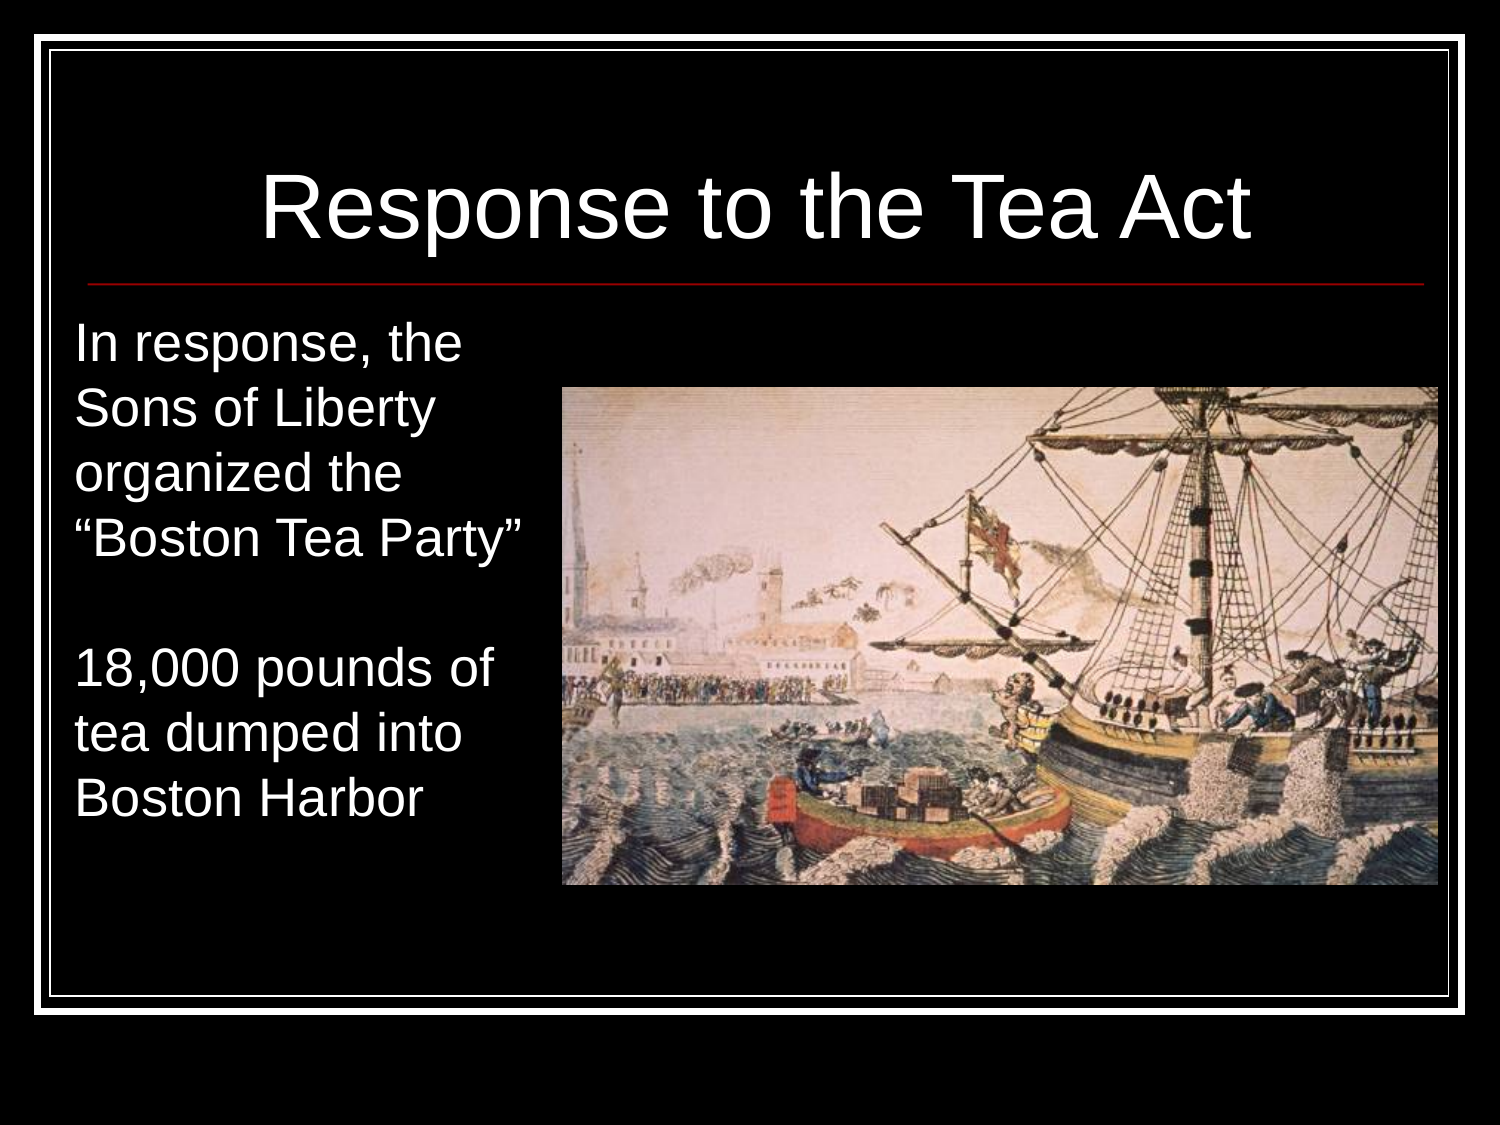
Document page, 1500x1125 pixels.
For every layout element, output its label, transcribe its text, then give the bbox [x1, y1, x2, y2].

text_box In response, the Sons of Liberty organized the “Boston Tea Party” 18,000 pounds of tea dumped into Boston Harbor [59, 299, 540, 1005]
text_box Response to the Tea Act [87, 77, 1425, 265]
picture [562, 387, 1438, 886]
